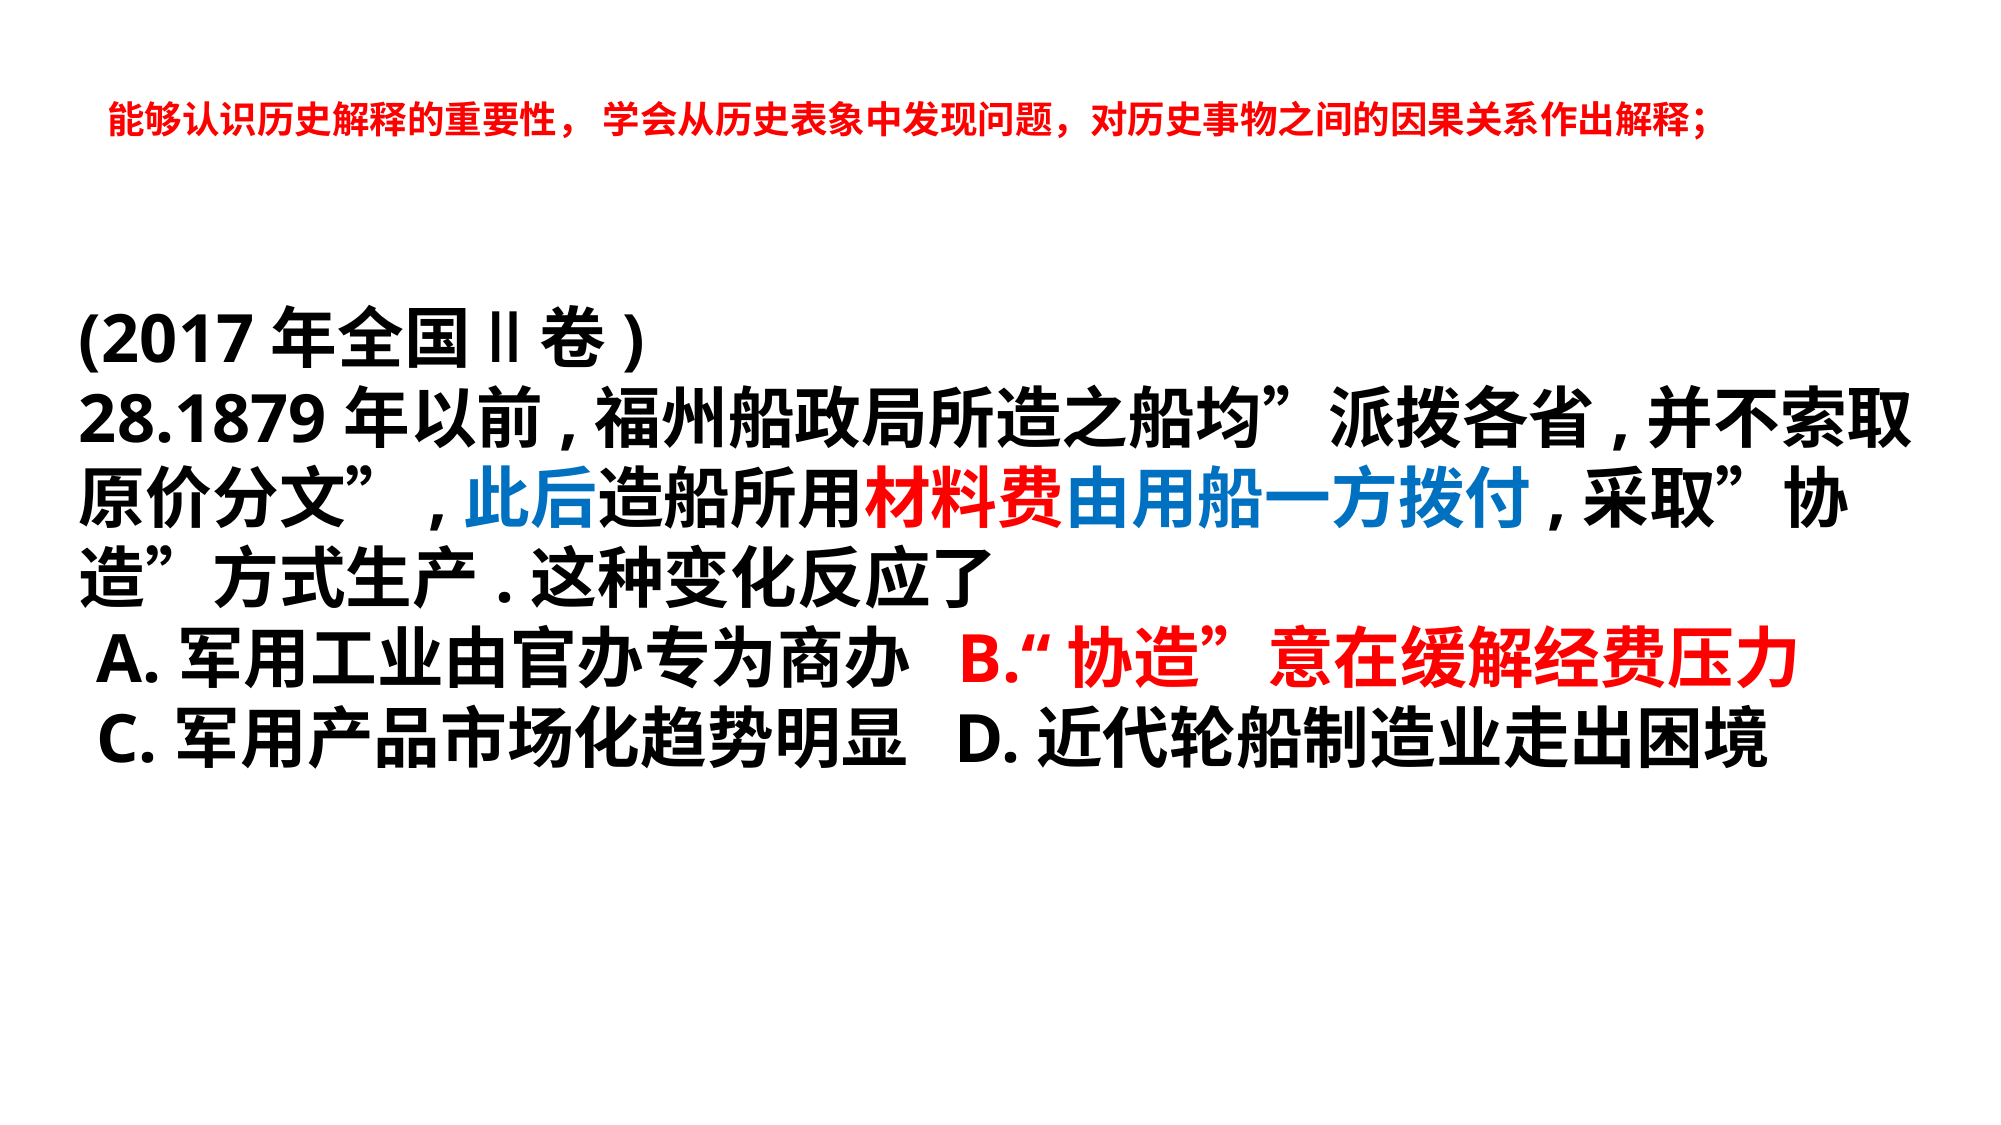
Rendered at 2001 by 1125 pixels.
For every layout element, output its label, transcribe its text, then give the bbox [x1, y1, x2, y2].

text_box 能够认识历史解释的重要性， 学会从历史表象中发现问题，对历史事物之间的因果关系作出解释； [92, 88, 1744, 149]
text_box (2017年全国ǁ卷) 28.1879年以前,福州船政局所造之船均”派拨各省,并不索取原价分文”,此后造船所用材料费由用船一方拨付,采取”协造”方式生产.这种变化反应了 A.军用工业由官办专为商办 B.“协造”意在缓解经费压力 C.军用产品市场化趋势明显 D.近代轮船制造业走出困境 [64, 128, 1929, 784]
